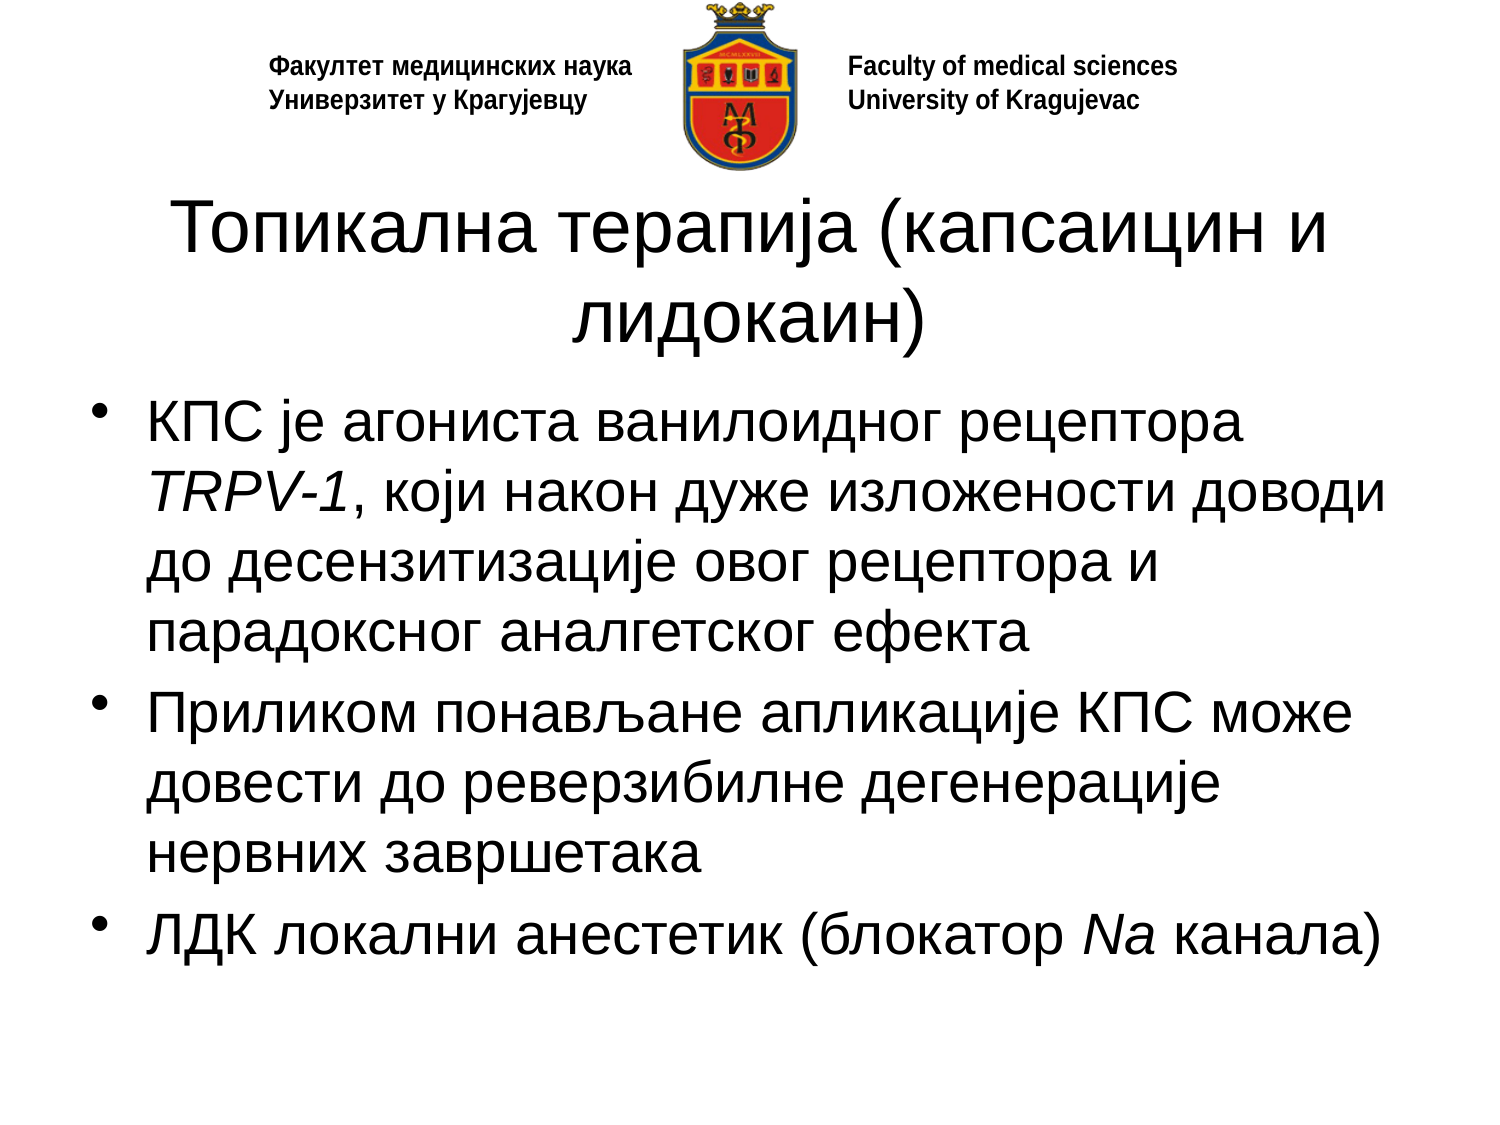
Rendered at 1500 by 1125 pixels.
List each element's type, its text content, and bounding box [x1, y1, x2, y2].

title Топикална терапија (капсаицин и лидокаин) [74, 173, 1426, 362]
list КПС је агониста ванилоидног рецептора TRPV-1, који након дуже изложености доводи до десензитизације овог рецептора и парадоксног аналгетског ефекта Приликом понављане апликације КПС може довести до реверзибилне дегенерације нервних завршетака ЛДК локални анестетик (блокатор Na канала) [74, 374, 1426, 1118]
